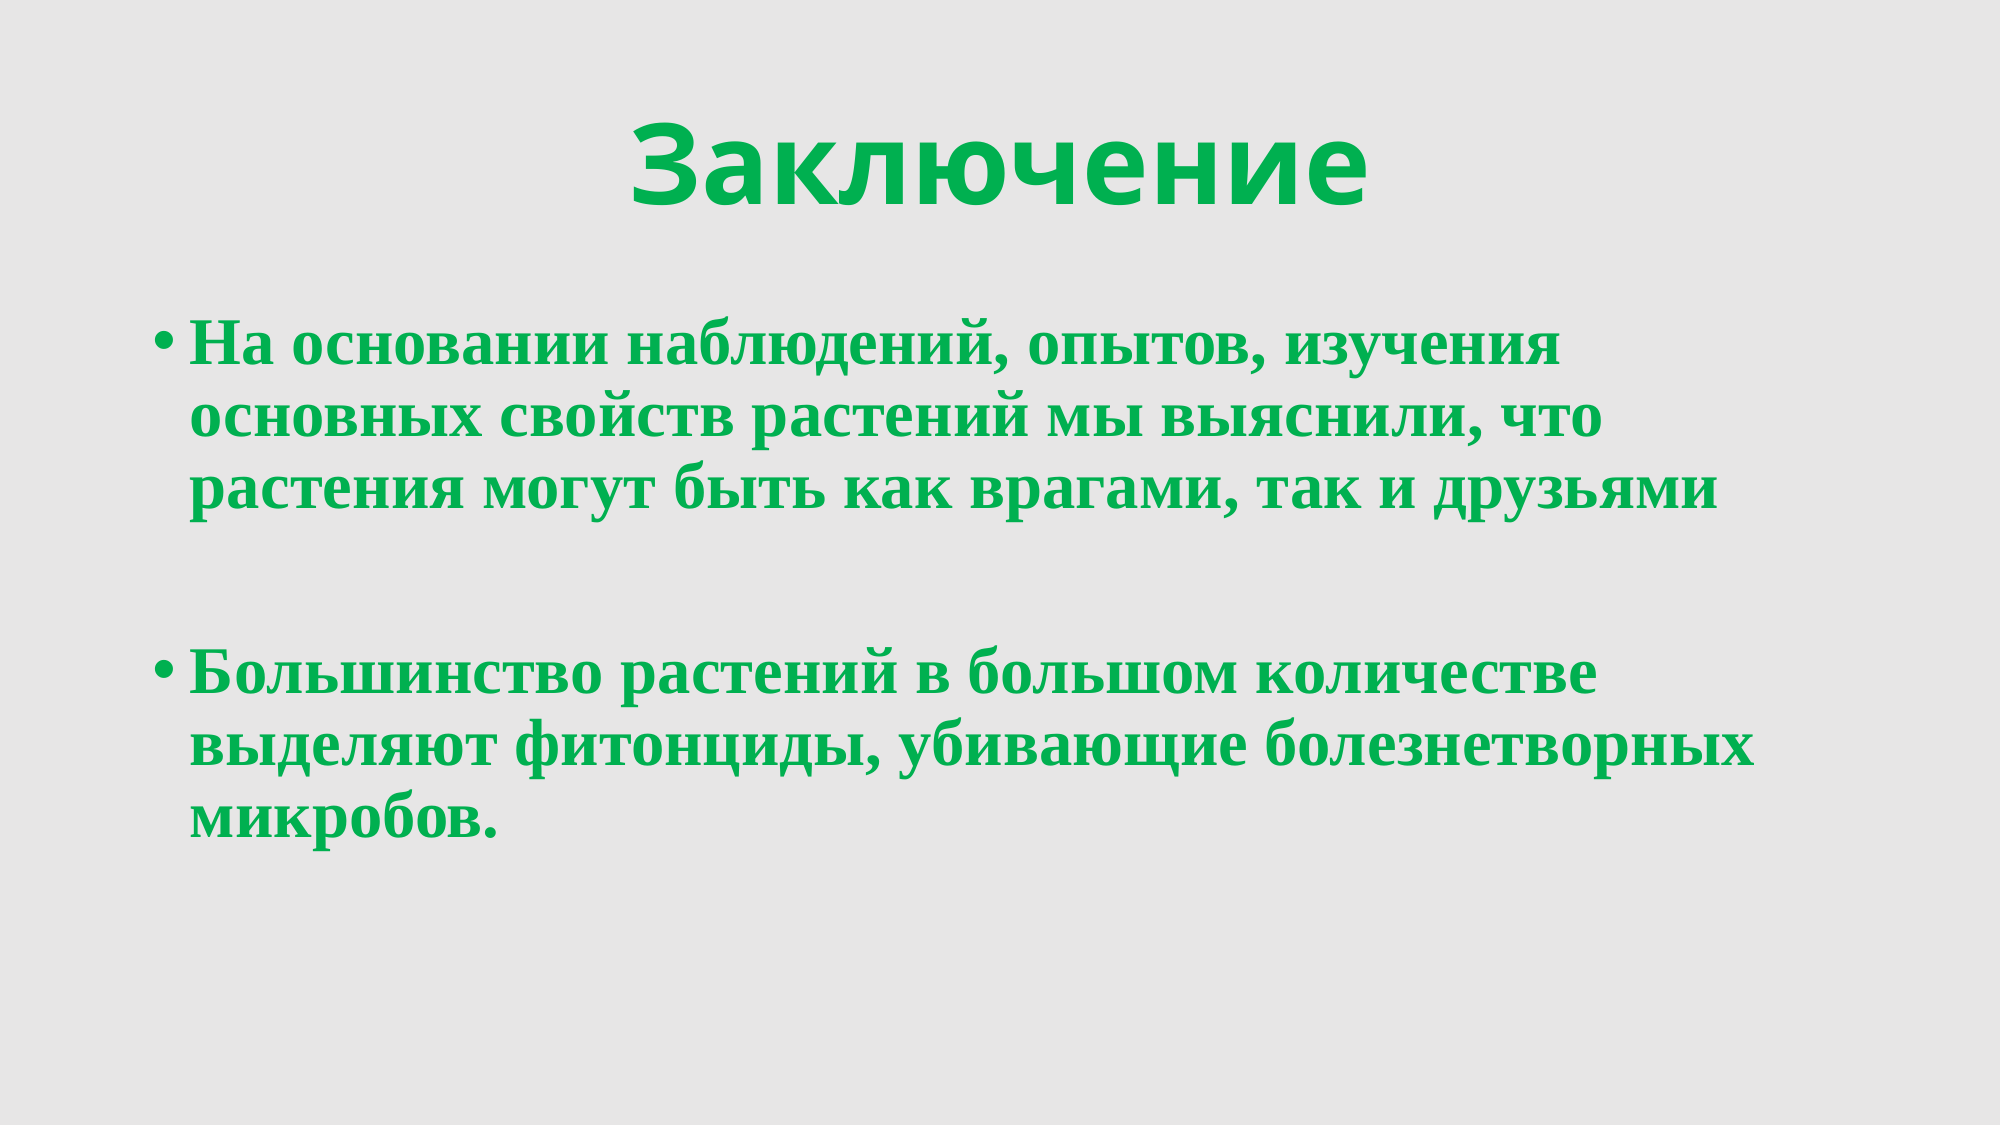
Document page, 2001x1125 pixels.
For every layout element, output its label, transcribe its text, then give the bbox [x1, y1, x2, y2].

list На основании наблюдений, опытов, изучения основных свойств растений мы выяснили, что растения могут быть как врагами, так и друзьями Большинство растений в большом количестве выделяют фитонциды, убивающие болезнетворных микробов. [137, 299, 1863, 1014]
title Заключение [137, 59, 1863, 278]
